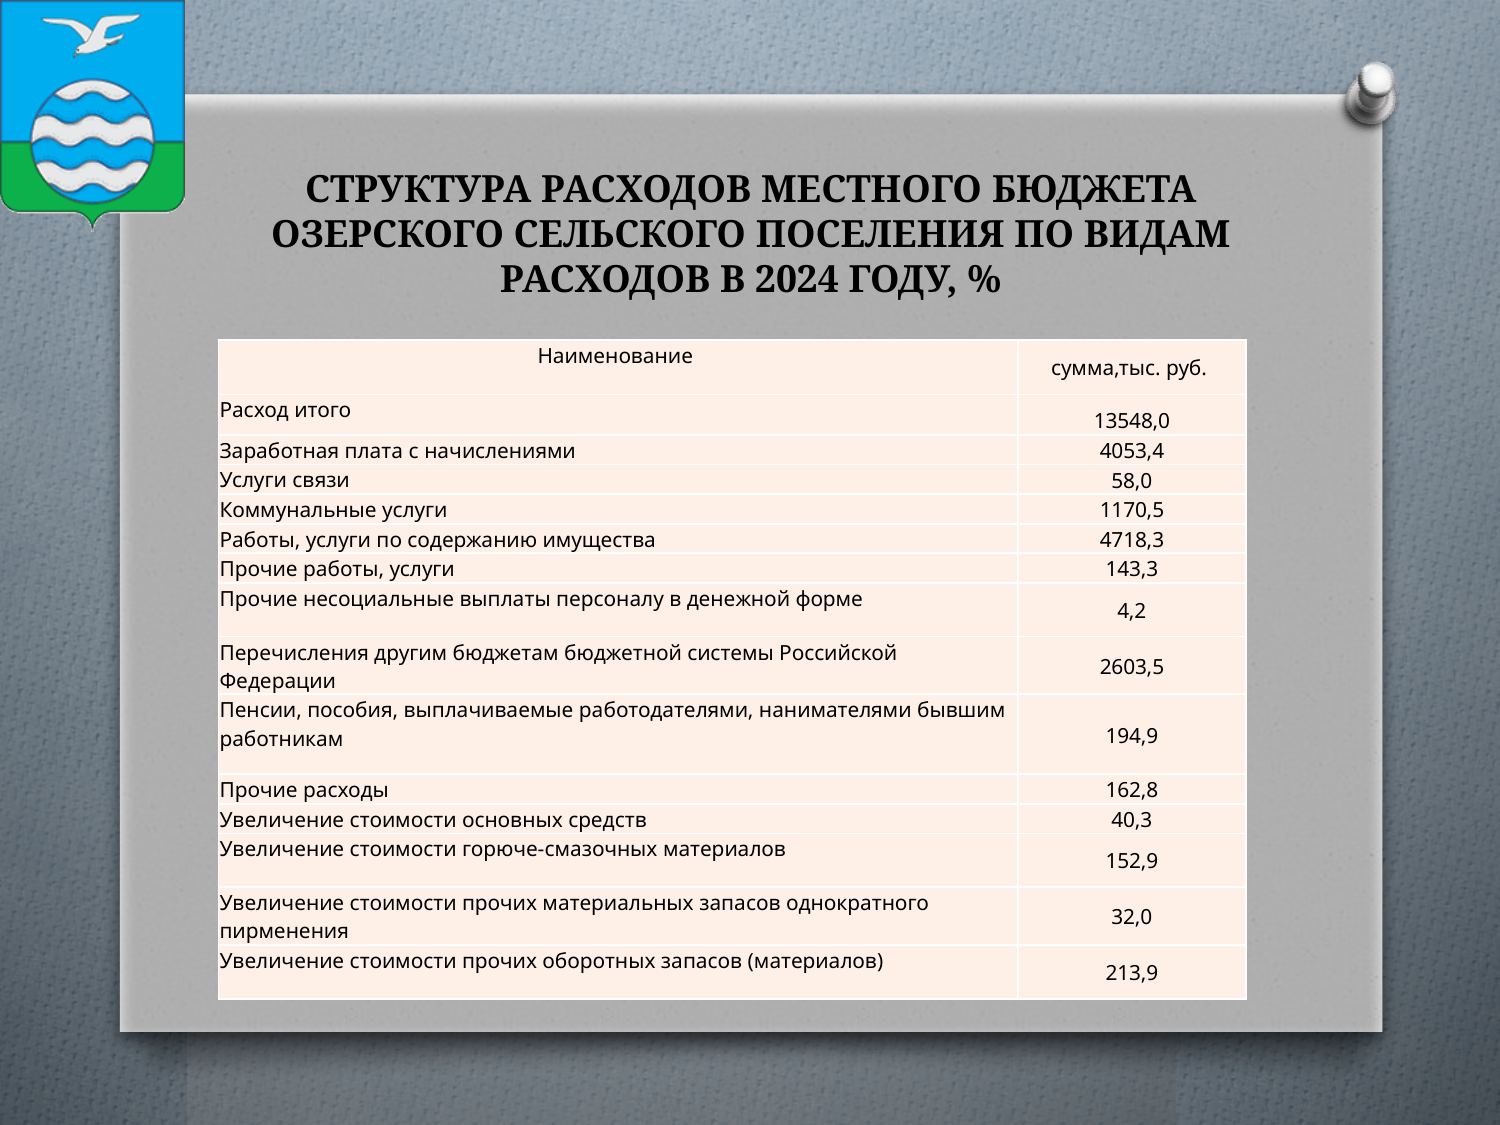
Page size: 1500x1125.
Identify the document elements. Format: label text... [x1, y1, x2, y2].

table_cell 162,8 [1019, 775, 1245, 803]
table_cell 194,9 [1019, 695, 1245, 773]
table_cell 32,0 [1019, 888, 1245, 944]
table_cell 4053,4 [1019, 436, 1245, 464]
table_cell 152,9 [1019, 834, 1245, 886]
table_header сумма,тыс. руб. [1019, 341, 1245, 394]
table_cell 4,2 [1019, 584, 1245, 636]
table_cell 1170,5 [1019, 495, 1245, 523]
table_cell Прочие работы, услуги [219, 554, 1017, 582]
table_cell Прочие расходы [219, 775, 1017, 803]
table_cell 213,9 [1019, 946, 1245, 998]
table_cell 58,0 [1019, 465, 1245, 493]
title СТРУКТУРА РАСХОДОВ МЕСТНОГО БЮДЖЕТА ОЗЕРСКОГО СЕЛЬСКОГО ПОСЕЛЕНИЯ ПО ВИДАМ РАСХОДОВ В 2024 ГОДУ, % [179, 134, 1323, 332]
table_cell Расход итого [219, 395, 1017, 434]
table_header Наименование [219, 341, 1017, 394]
table_cell Пенсии, пособия, выплачиваемые работодателями, нанимателями бывшим работникам [219, 695, 1017, 773]
table_cell Увеличение стоимости горюче-смазочных материалов [219, 834, 1017, 886]
table_cell Увеличение стоимости основных средств [219, 805, 1017, 833]
table_cell Увеличение стоимости прочих оборотных запасов (материалов) [219, 946, 1017, 998]
table_cell 2603,5 [1019, 637, 1245, 693]
table_cell Заработная плата с начислениями [219, 436, 1017, 464]
table_cell Перечисления другим бюджетам бюджетной системы Российской Федерации [219, 637, 1017, 693]
table_cell Увеличение стоимости прочих материальных запасов однократного пирменения [219, 888, 1017, 944]
table_cell 4718,3 [1019, 525, 1245, 552]
picture [0, 0, 198, 232]
table_cell 40,3 [1019, 805, 1245, 833]
table_cell 13548,0 [1019, 395, 1245, 434]
picture [1317, 35, 1439, 156]
table_cell Коммунальные услуги [219, 495, 1017, 523]
table_cell Работы, услуги по содержанию имущества [219, 525, 1017, 552]
table_cell Услуги связи [219, 465, 1017, 493]
table_cell Прочие несоциальные выплаты персоналу в денежной форме [219, 584, 1017, 636]
table_cell 143,3 [1019, 554, 1245, 582]
